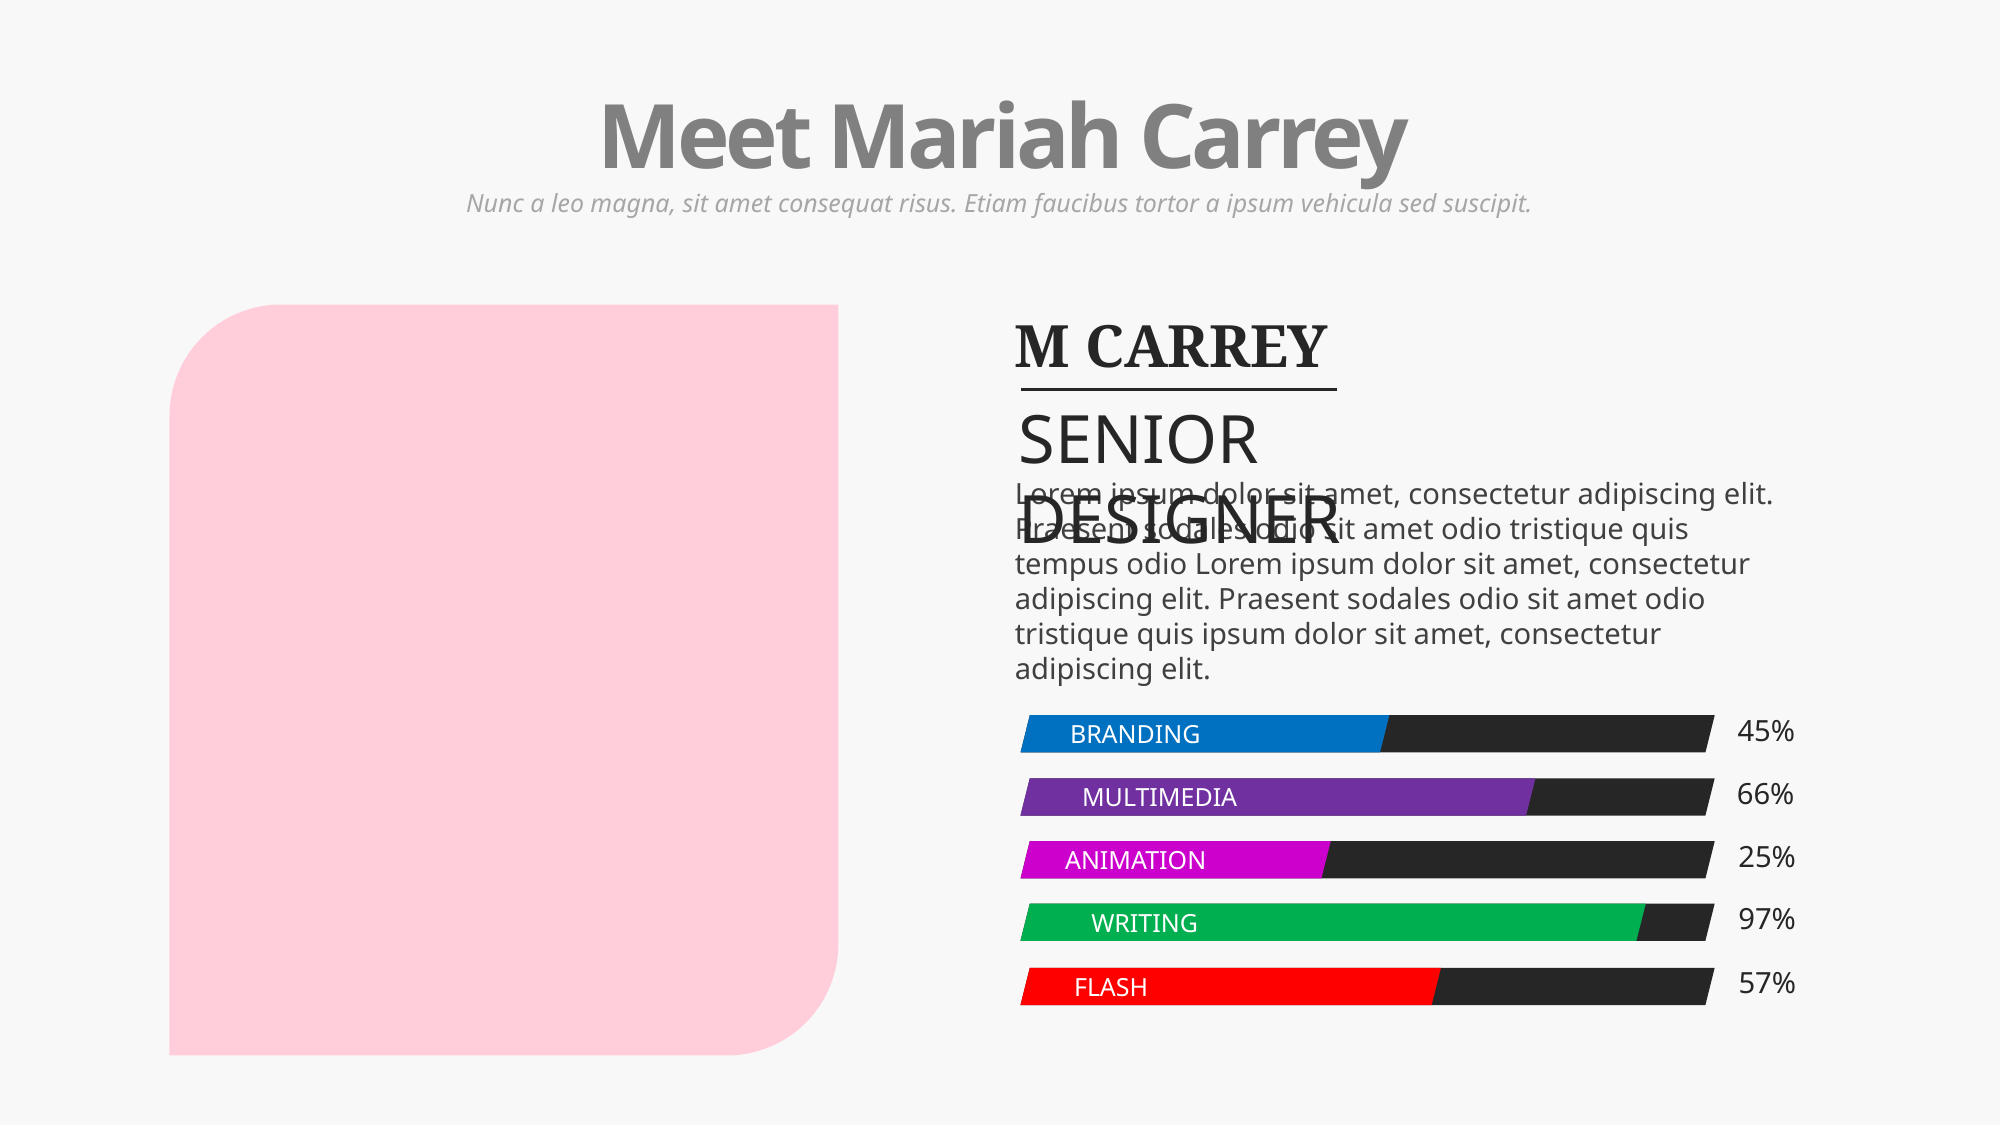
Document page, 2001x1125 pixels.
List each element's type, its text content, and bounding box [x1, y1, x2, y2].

text_box ANIMATION [1019, 840, 1333, 880]
text_box Lorem ipsum dolor sit amet, consectetur adipiscing elit. Praesent sodales odio sit amet odio tristique quis tempus odio Lorem ipsum dolor sit amet, consectetur adipiscing elit. Praesent sodales odio sit amet odio tristique quis ipsum dolor sit amet, consectetur adipiscing elit. [999, 467, 1815, 693]
text_box 66% [1721, 767, 1810, 818]
text_box [1323, 840, 1717, 880]
text_box M CARREY [999, 302, 1791, 387]
text_box 97% [1723, 893, 1811, 943]
text_box Nunc a leo magna, sit amet consequat risus. Etiam faucibus tortor a ipsum vehicula sed suscipit. [123, 182, 1884, 223]
text_box Meet Mariah Carrey [587, 74, 1420, 182]
text_box [1381, 714, 1717, 754]
text_box BRANDING [1019, 714, 1391, 754]
text_box MULTIMEDIA [1019, 777, 1537, 817]
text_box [169, 304, 839, 1056]
text_box 25% [1723, 830, 1811, 881]
text_box [1638, 902, 1717, 942]
text_box WRITING [1019, 902, 1648, 942]
text_box 57% [1723, 957, 1811, 1008]
text_box SENIOR DESIGNER [1003, 389, 1424, 564]
text_box [1528, 777, 1717, 817]
text_box 45% [1722, 704, 1810, 755]
text_box FLASH [1019, 966, 1443, 1007]
text_box [1433, 966, 1717, 1007]
